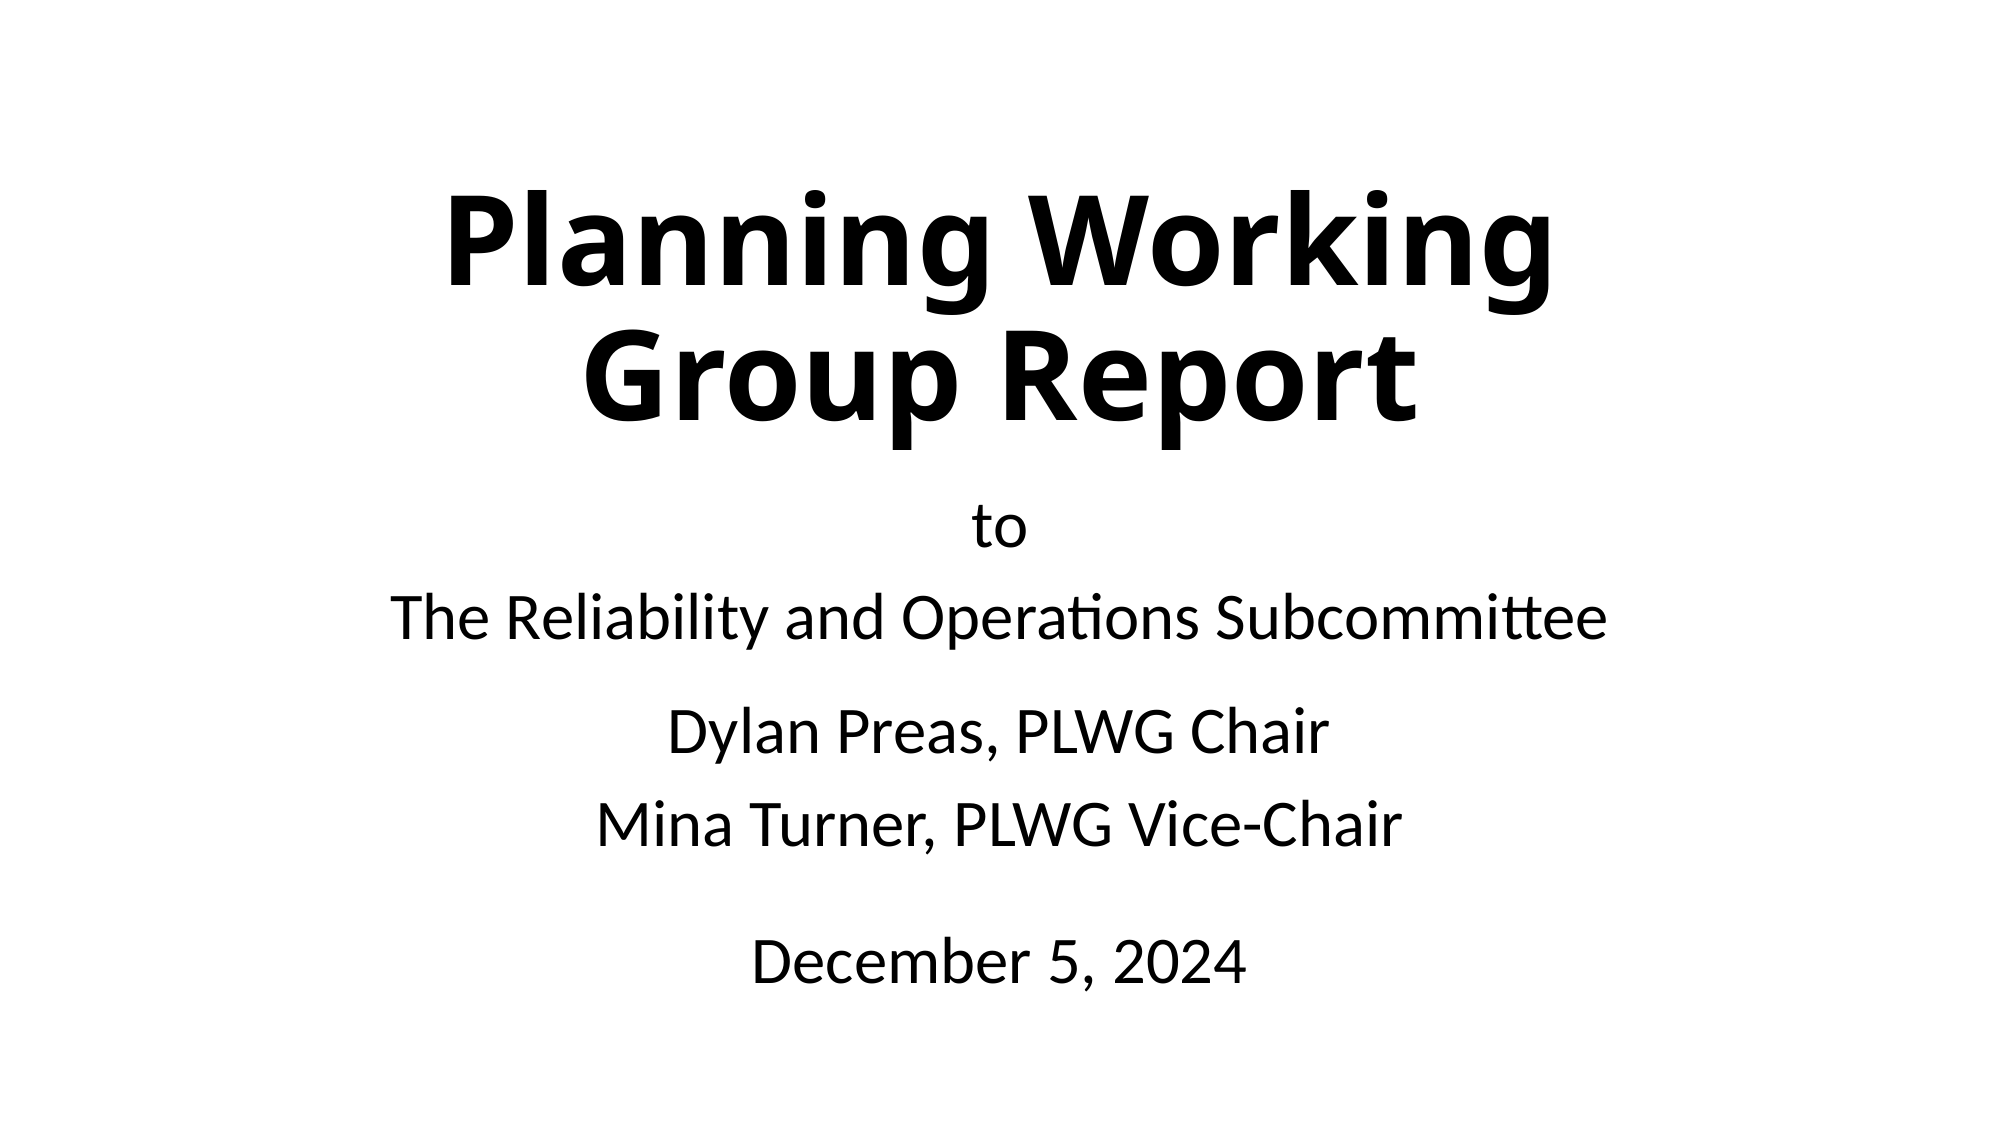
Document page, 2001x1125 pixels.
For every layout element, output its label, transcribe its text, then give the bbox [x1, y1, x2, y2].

subtitle to The Reliability and Operations Subcommittee Dylan Preas, PLWG Chair Mina Turner, PLWG Vice-Chair December 5, 2024 [249, 482, 1750, 957]
title Planning Working Group Report [249, 121, 1750, 456]
